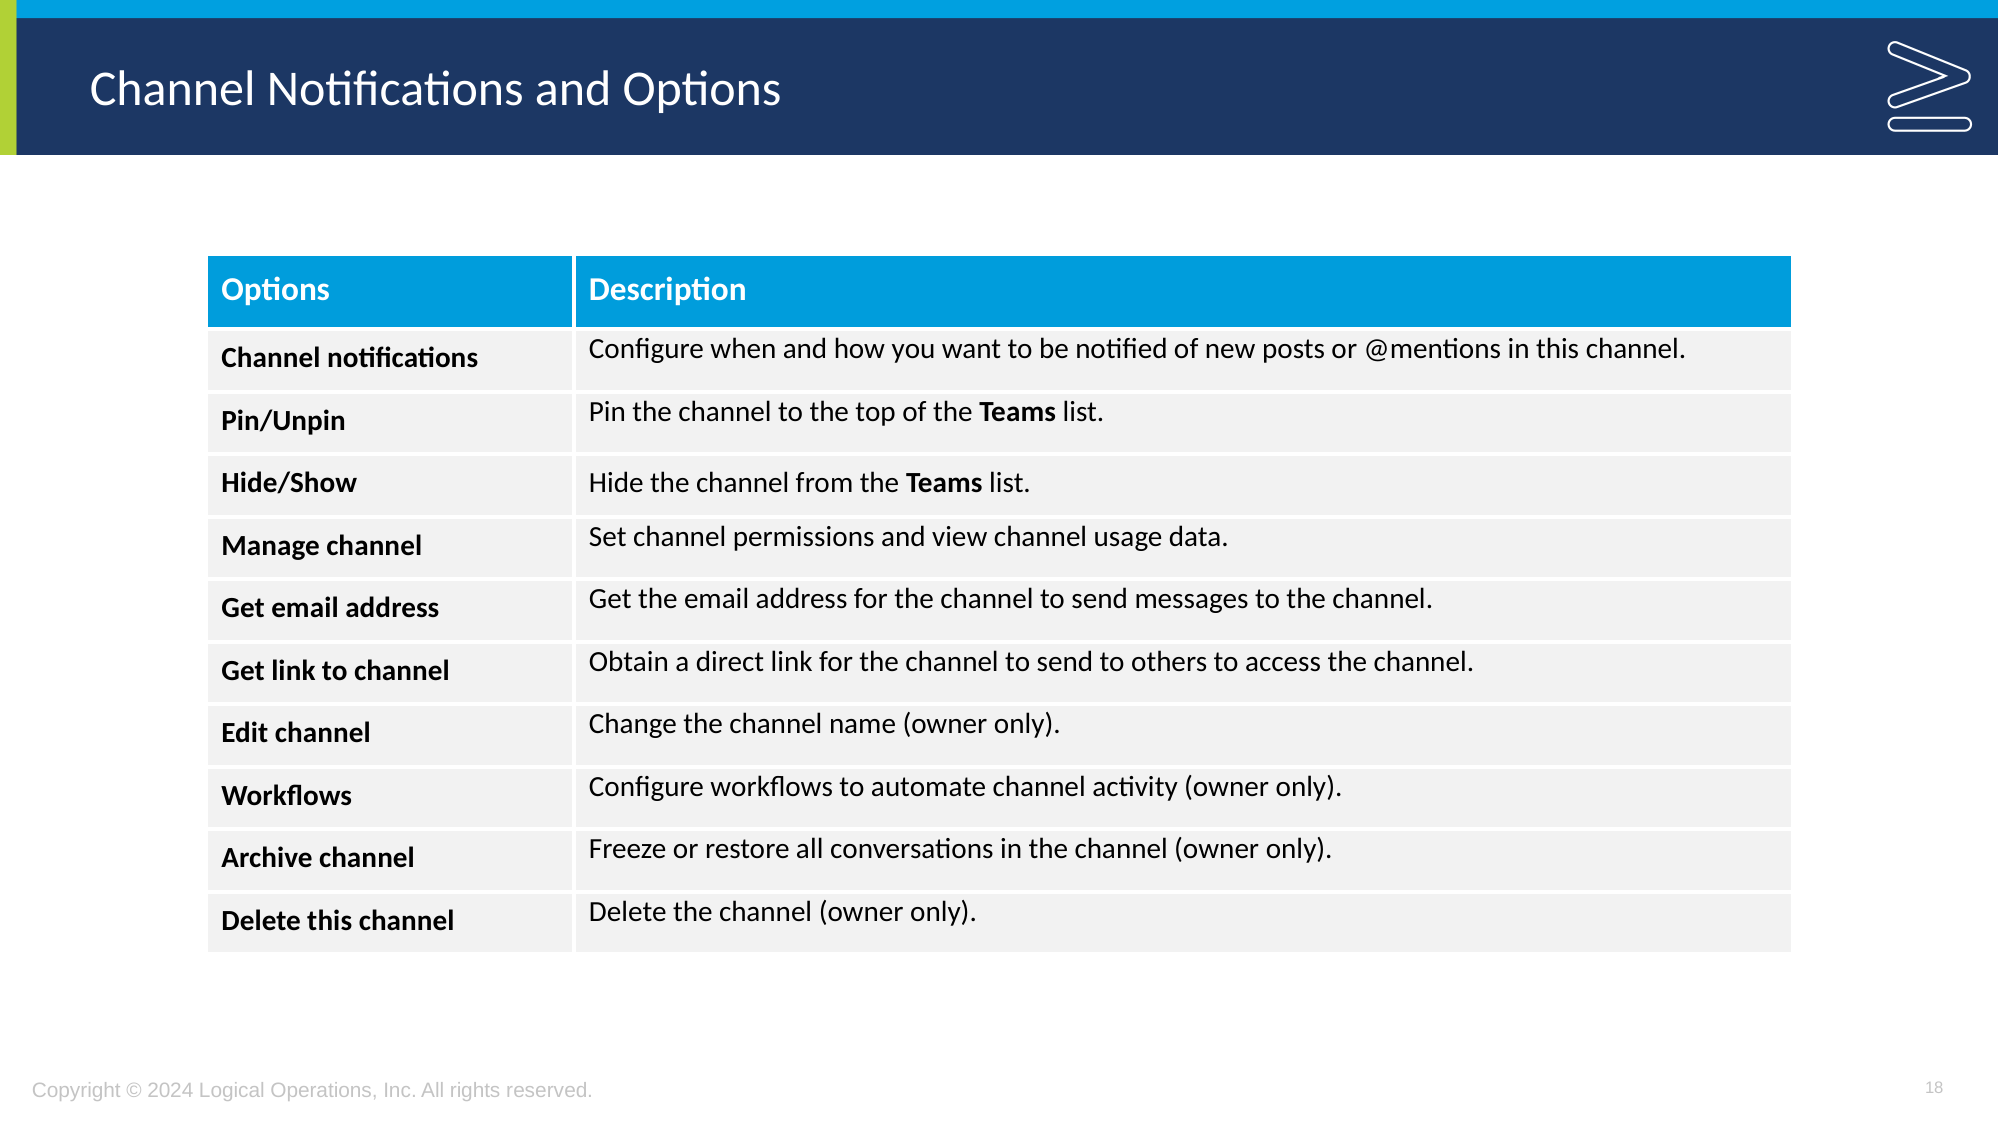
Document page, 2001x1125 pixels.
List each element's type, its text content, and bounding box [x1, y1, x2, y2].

table_cell Configure workflows to automate channel activity (owner only). [576, 769, 1791, 827]
table_cell Edit channel [208, 706, 572, 765]
table_header Options [208, 256, 572, 327]
table_header Description [576, 256, 1791, 327]
table_cell Archive channel [208, 831, 572, 890]
table_cell Freeze or restore all conversations in the channel (owner only). [576, 831, 1791, 890]
picture [0, 0, 74, 155]
table_cell Obtain a direct link for the channel to send to others to access the channel. [576, 644, 1791, 702]
table_cell Pin the channel to the top of the Teams list. [576, 394, 1791, 452]
table_cell Hide/Show [208, 456, 572, 515]
table_cell Get link to channel [208, 644, 572, 702]
title Channel Notifications and Options [74, 16, 1850, 155]
slide_number 18 [1491, 1057, 1959, 1118]
table_cell Configure when and how you want to be notified of new posts or @mentions in this channel. [576, 331, 1791, 390]
table_cell Channel notifications [208, 331, 572, 390]
table_cell Workflows [208, 769, 572, 827]
table_cell Get email address [208, 581, 572, 640]
table_cell Hide the channel from the Teams list. [576, 456, 1791, 515]
picture [1850, 19, 1998, 155]
table_cell Change the channel name (owner only). [576, 706, 1791, 765]
table_cell Delete this channel [208, 894, 572, 952]
table_cell Pin/Unpin [208, 394, 572, 452]
table_cell Get the email address for the channel to send messages to the channel. [576, 581, 1791, 640]
table_cell Manage channel [208, 519, 572, 577]
table_cell Set channel permissions and view channel usage data. [576, 519, 1791, 577]
table_cell Delete the channel (owner only). [576, 894, 1791, 952]
